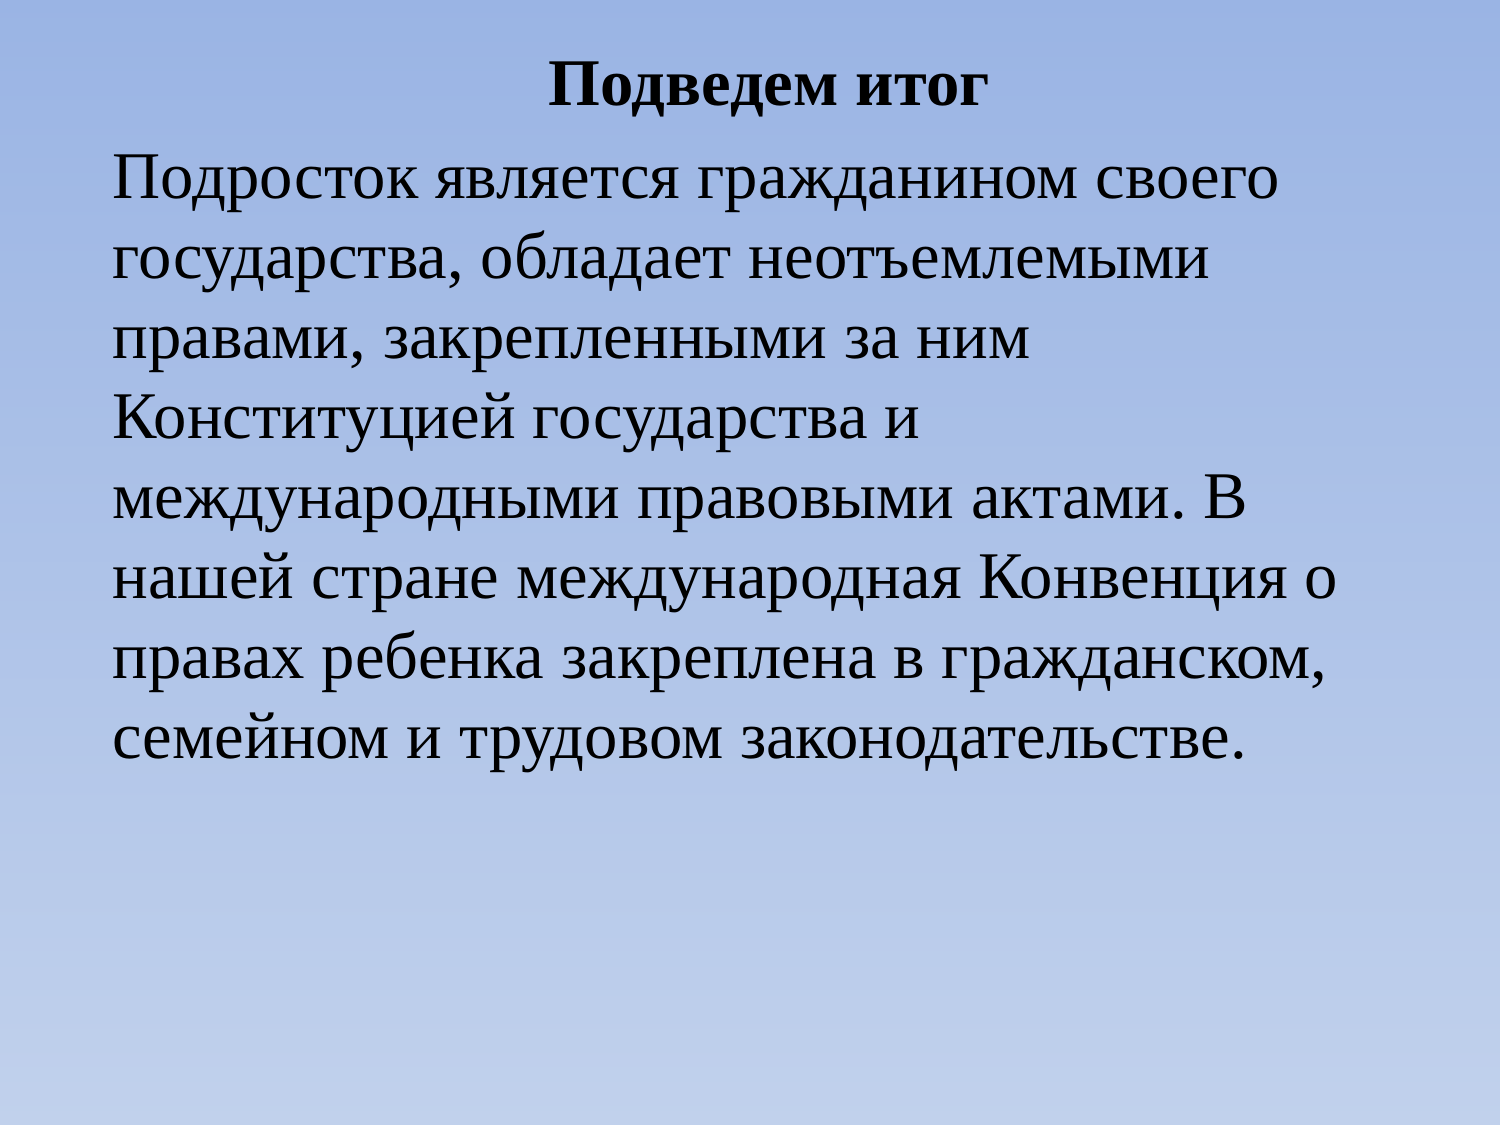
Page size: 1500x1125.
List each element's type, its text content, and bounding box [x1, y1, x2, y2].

list Подведем итог Подросток является гражданином своего государства, обладает неотъемлемыми правами, закрепленными за ним Конституцией государства и международными правовыми актами. В нашей стране международная Конвенция о правах ребенка закреплена в гражданском, семейном и трудовом законодательстве. [75, 30, 1425, 1005]
